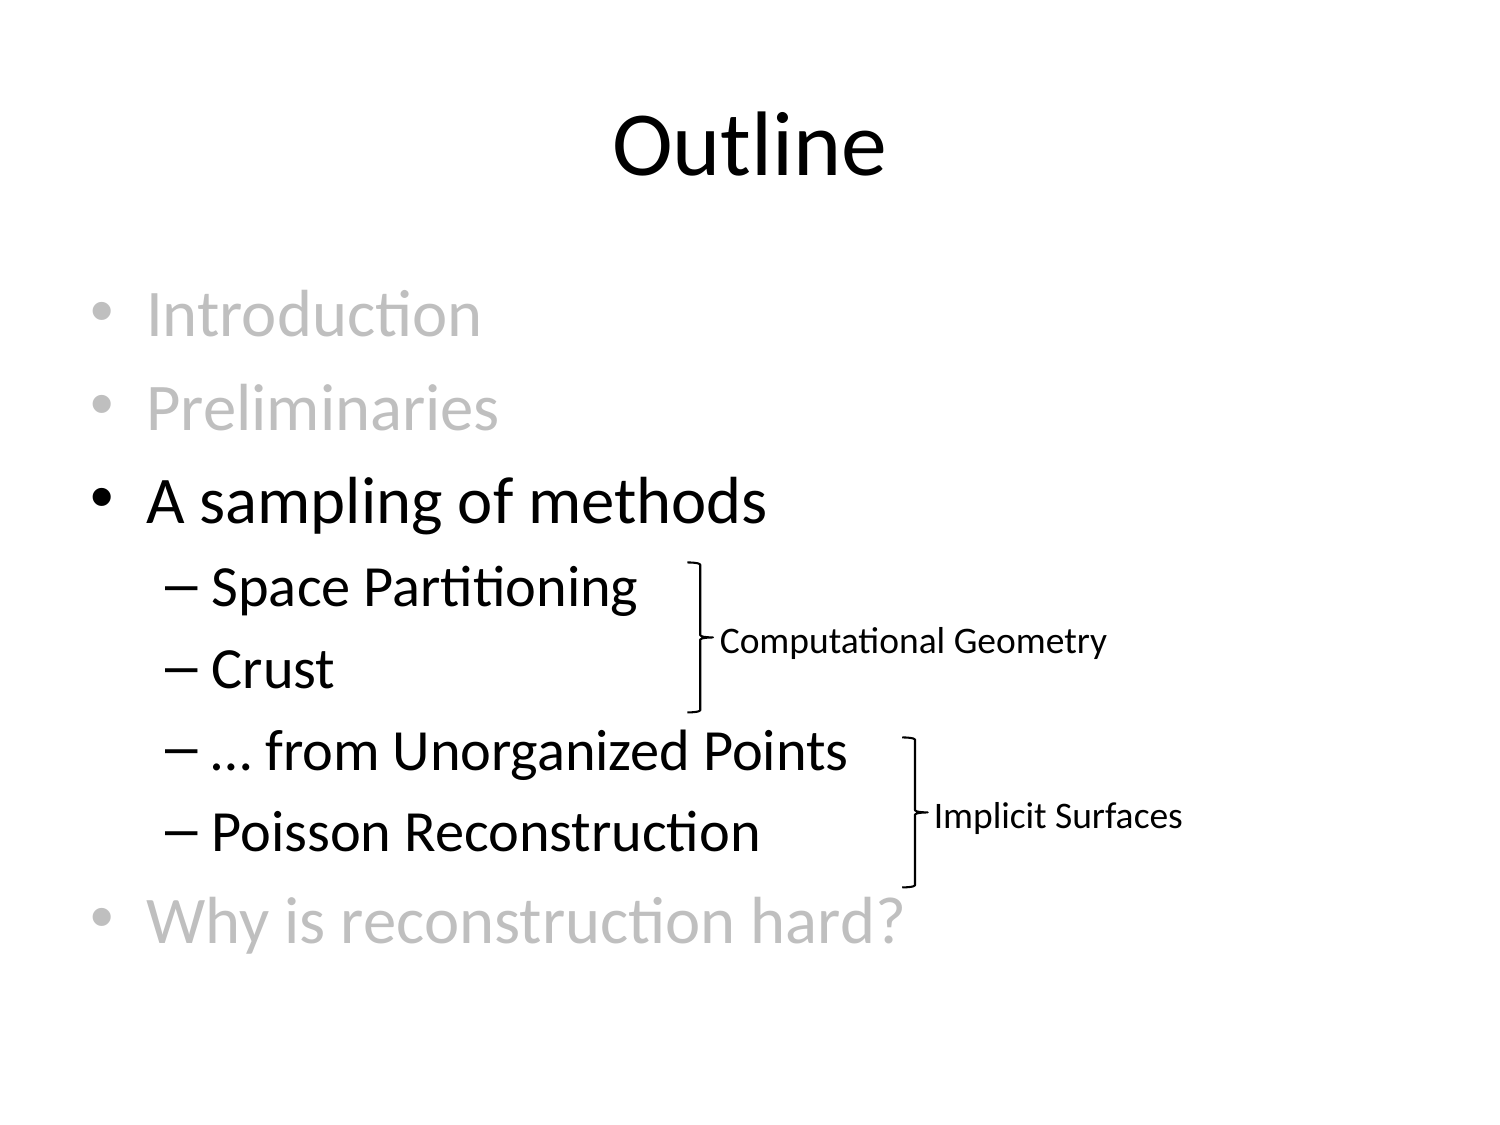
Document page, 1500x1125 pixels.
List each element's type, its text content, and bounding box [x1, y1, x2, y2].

text_box Implicit Surfaces [919, 783, 1199, 843]
title Outline [75, 45, 1425, 233]
text_box Computational Geometry [705, 608, 1123, 668]
text_box [902, 736, 919, 889]
list Introduction Preliminaries A sampling of methods Space Partitioning Crust … from Unorganized Points Poisson Reconstruction Why is reconstruction hard? [75, 262, 1425, 1005]
text_box [687, 561, 705, 714]
